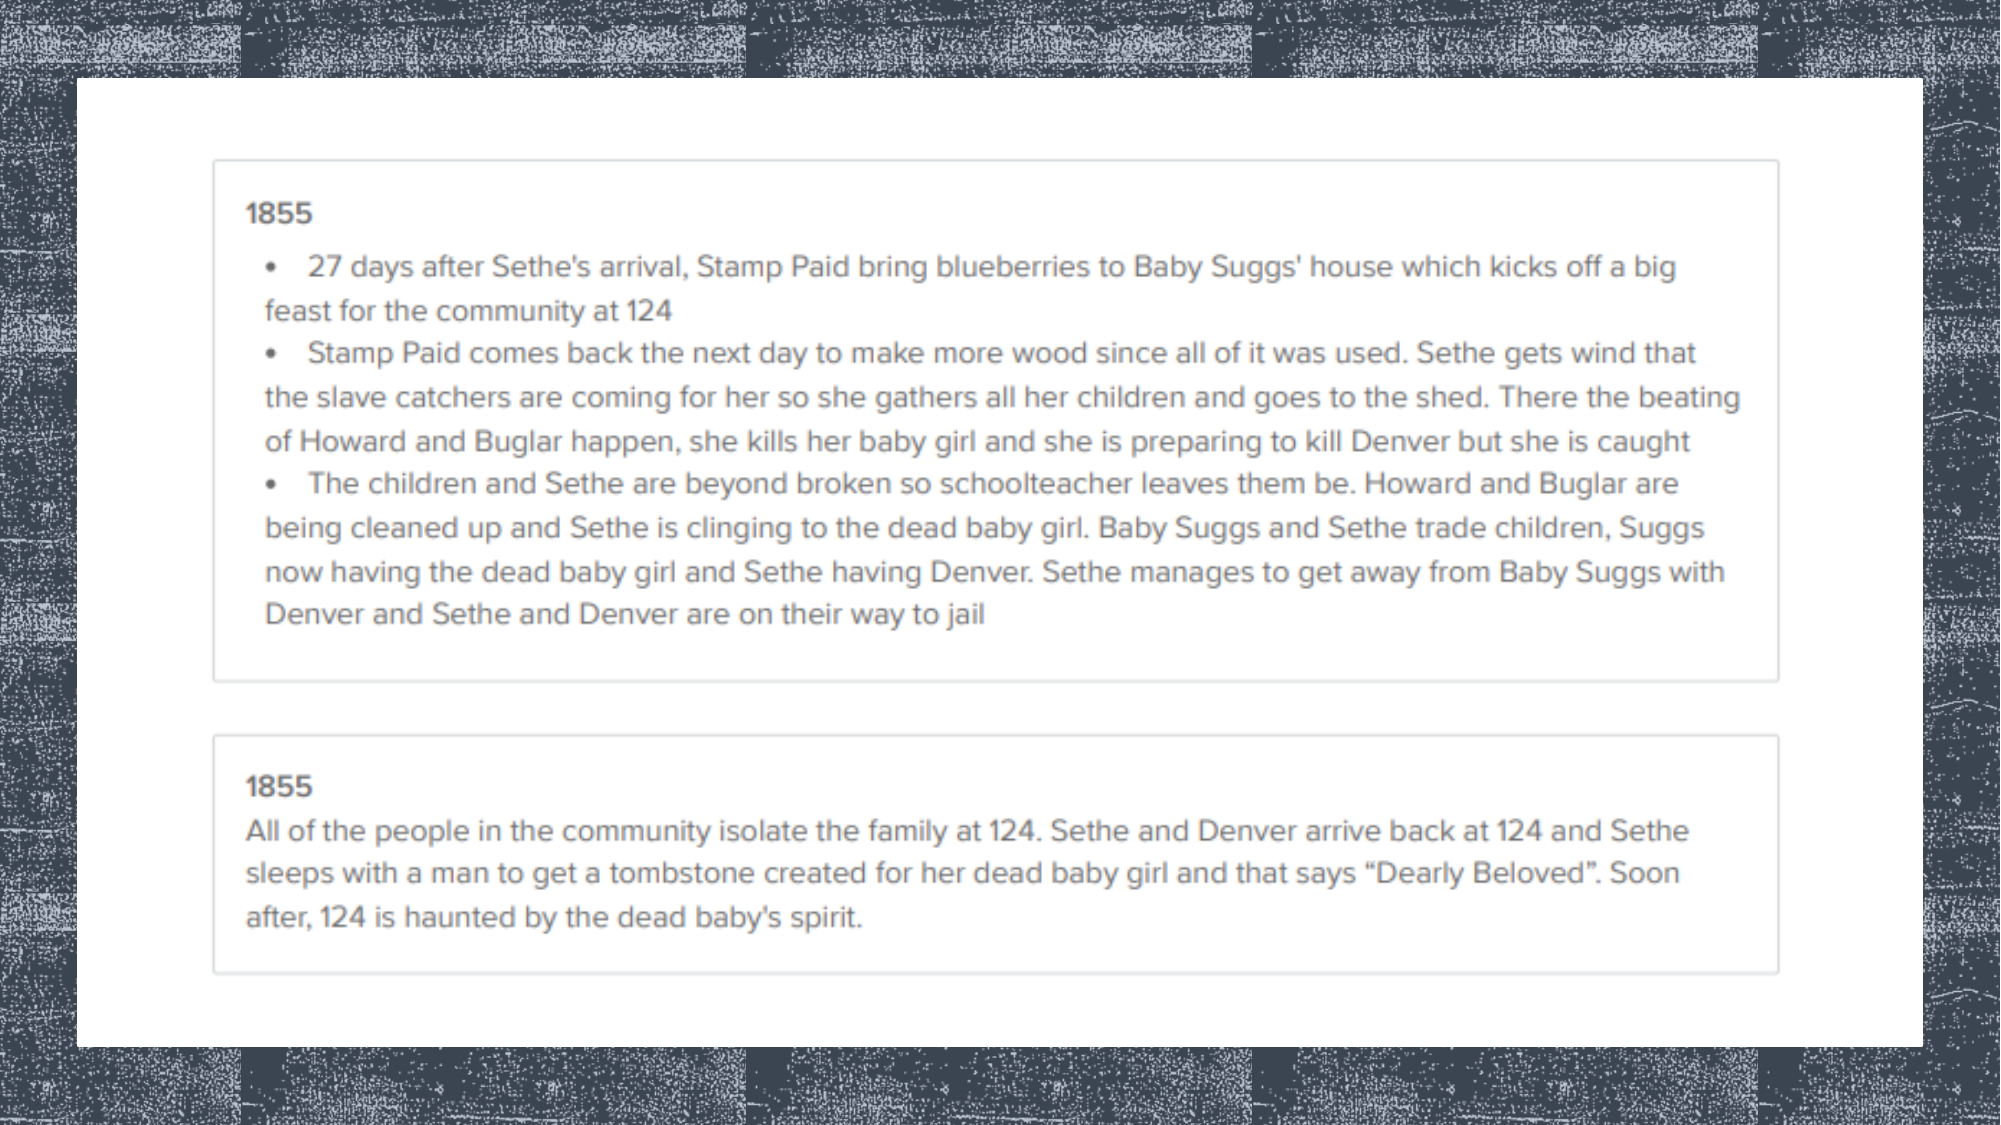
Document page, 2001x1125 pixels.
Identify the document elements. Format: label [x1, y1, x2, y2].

text_box [0, 0, 2000, 1125]
picture [191, 131, 1809, 994]
text_box [77, 78, 1923, 1047]
